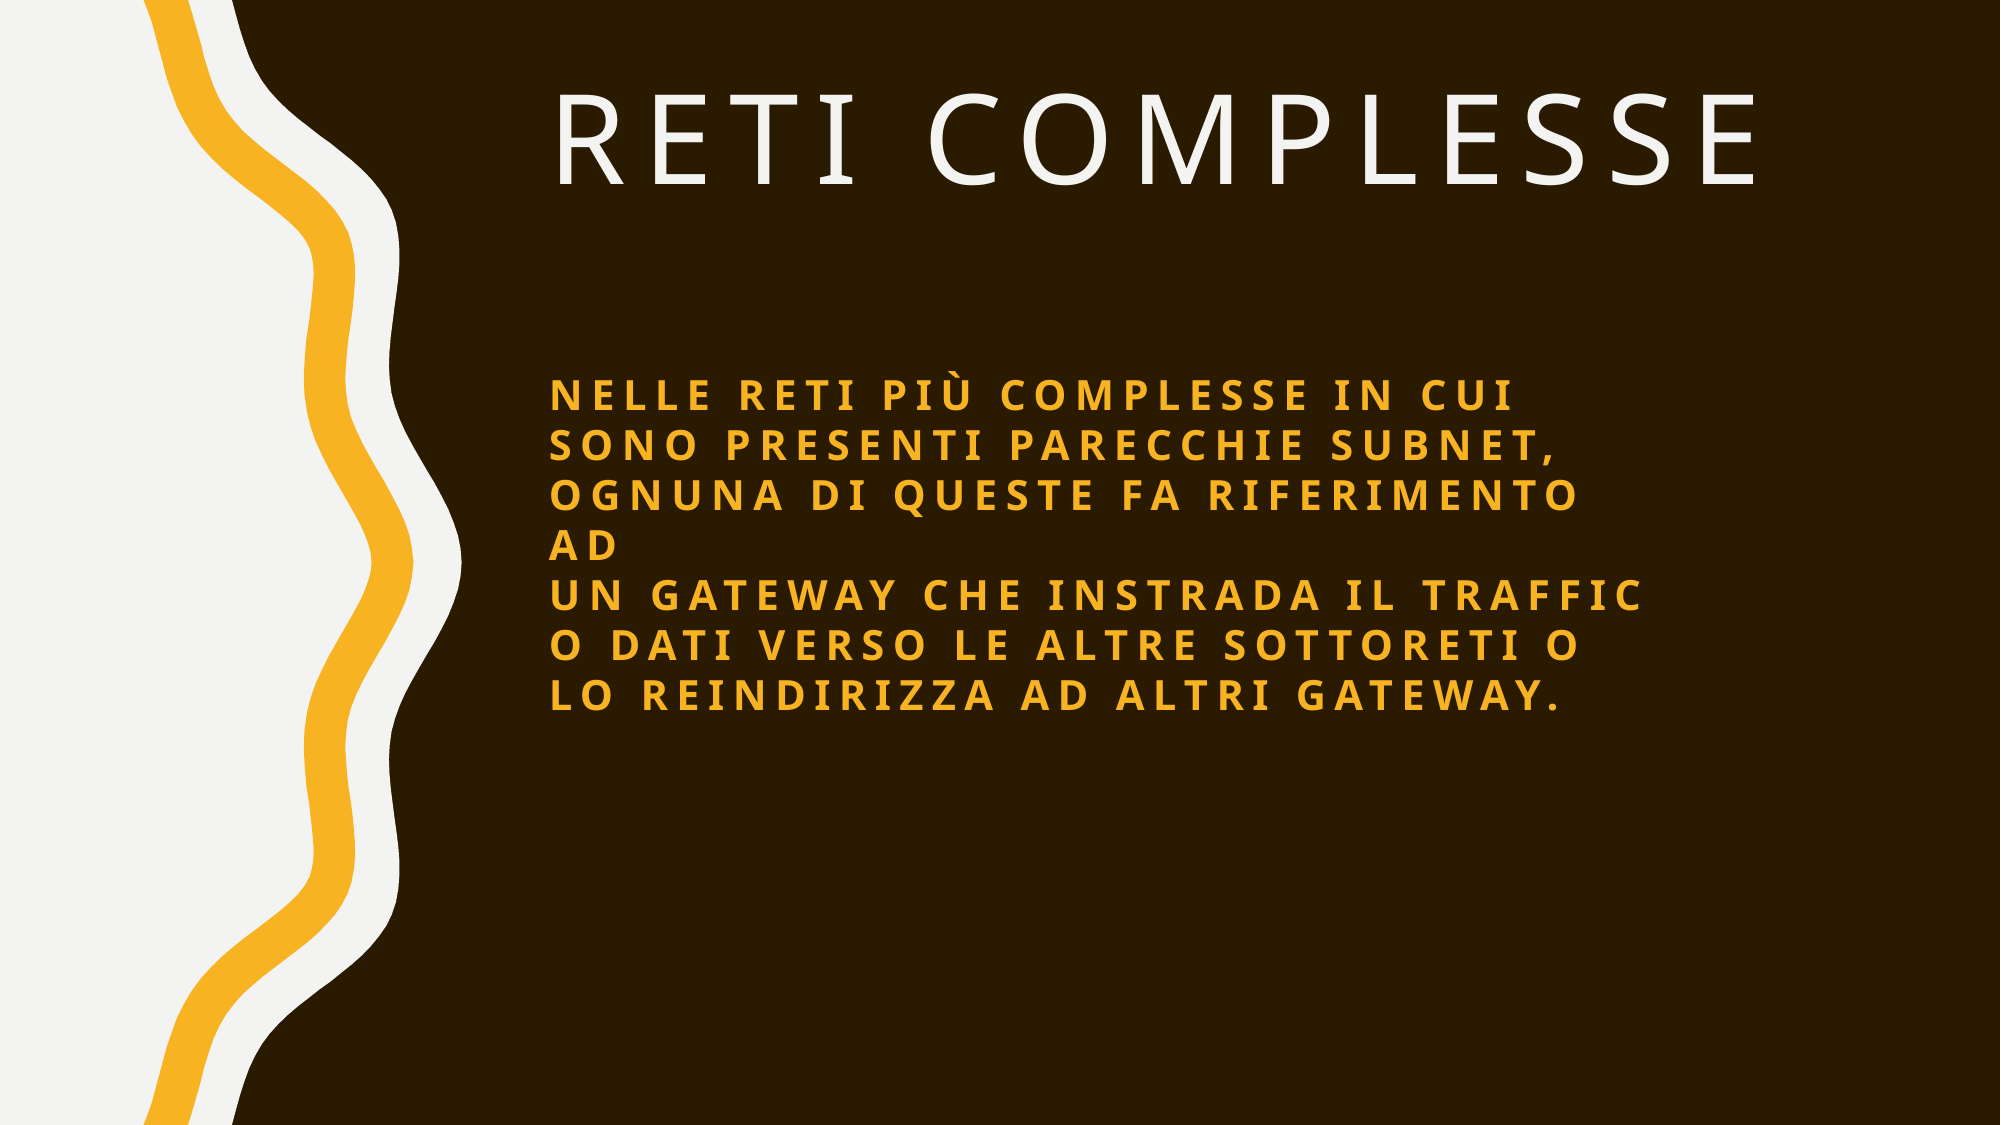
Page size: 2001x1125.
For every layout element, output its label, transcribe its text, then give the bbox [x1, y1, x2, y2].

list NELLE reti più complesse in cui sono presenti parecchie subnet, ognuna di queste fa riferimento ad un GATEWAY che instrada il traffico dati verso le altre sottoreti o lo reindirizza ad altri GATEWAY. [533, 360, 1686, 876]
title RETI COMPLESSE [533, 56, 1873, 219]
